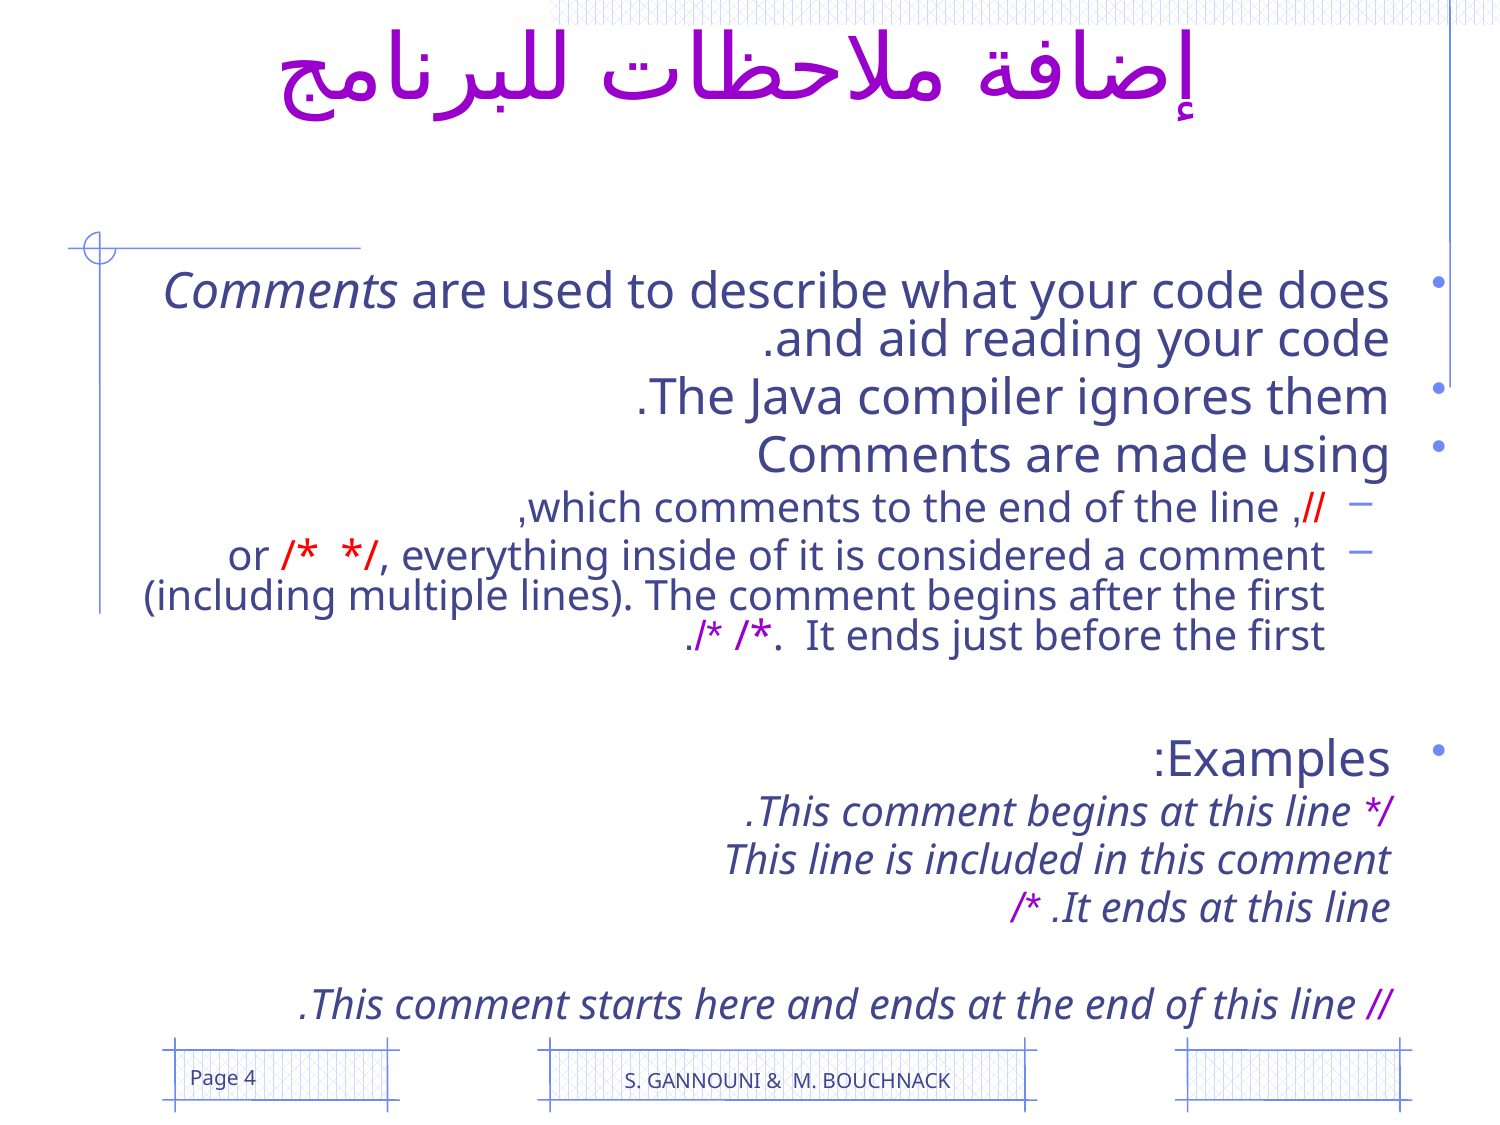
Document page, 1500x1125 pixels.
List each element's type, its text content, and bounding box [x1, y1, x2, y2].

footer S. GANNOUNI & M. BOUCHNACK [549, 1024, 1026, 1101]
slide_number Page 4 [174, 1024, 488, 1101]
title إضافة ملاحظات للبرنامج [99, 0, 1376, 126]
list Comments are used to describe what your code does and aid reading your code. The Java compiler ignores them. Comments are made using //, which comments to the end of the line, or /* */, everything inside of it is considered a comment (including multiple lines). The comment begins after the first /*. It ends just before the first */. Examples: /* This comment begins at this line. This line is included in this comment It ends at this line. */ // This comment starts here and ends at the end of this line. [124, 262, 1463, 1001]
